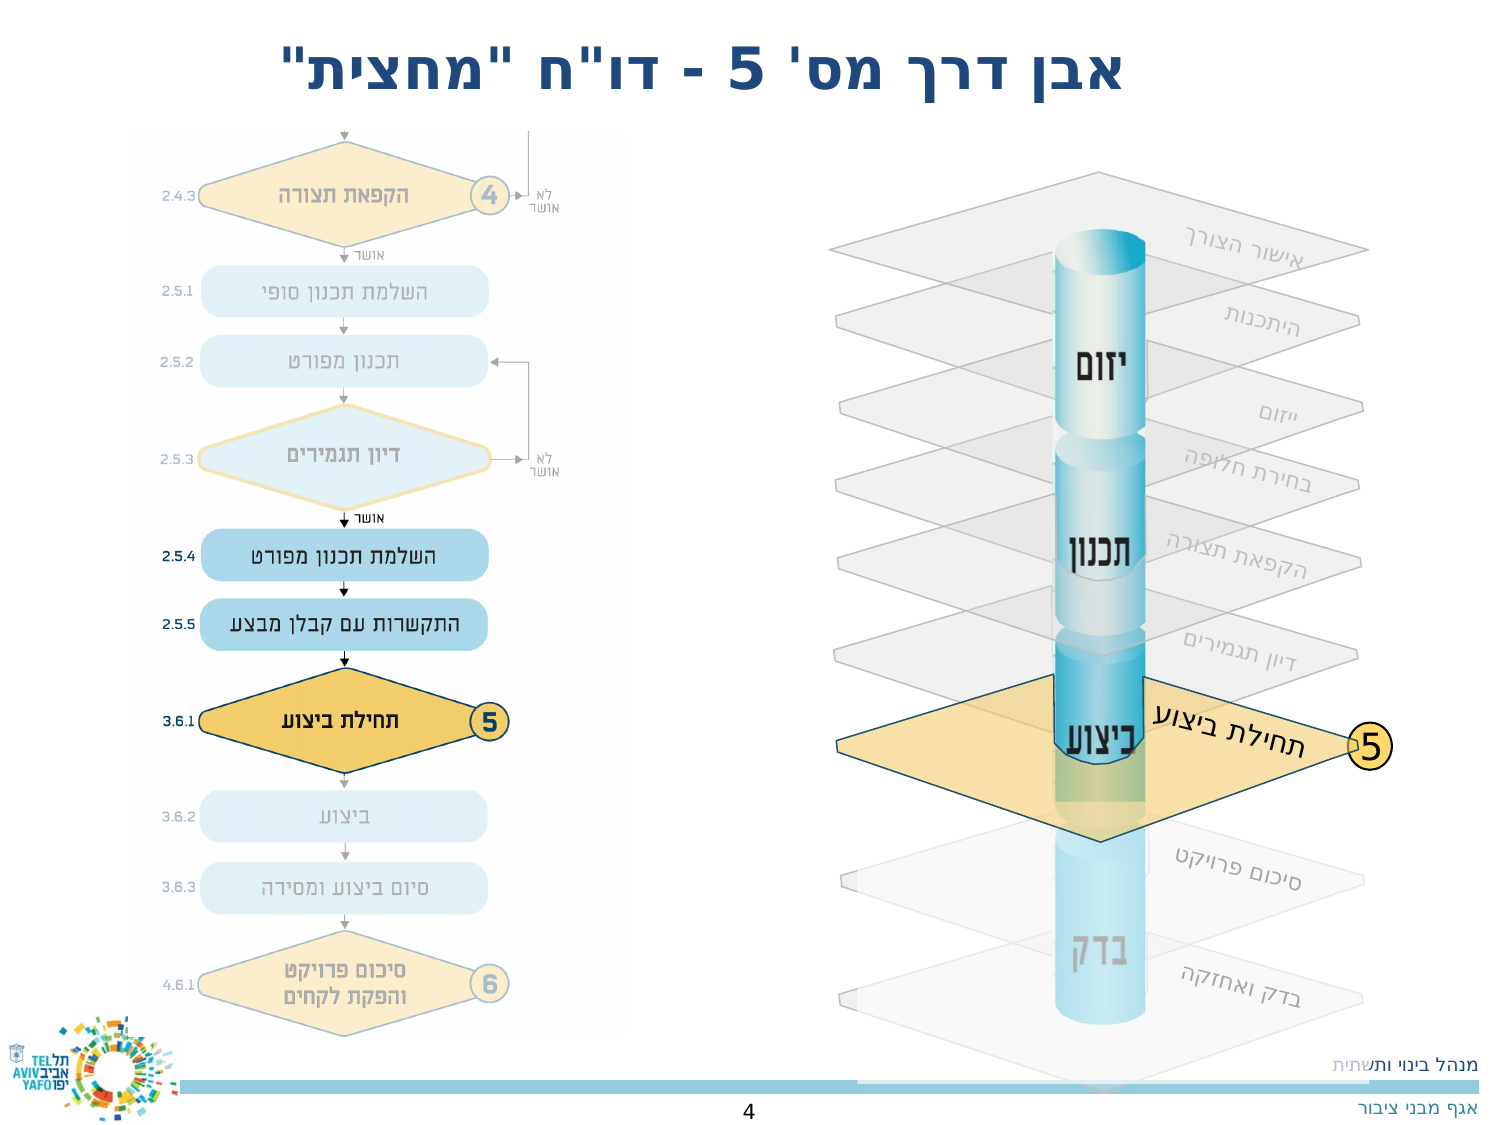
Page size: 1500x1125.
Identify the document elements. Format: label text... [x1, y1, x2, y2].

picture [7, 130, 627, 1123]
text_box 5 [1374, 715, 1398, 776]
text_box [770, 133, 1422, 703]
text_box [151, 1043, 627, 1072]
picture [1052, 227, 1146, 1037]
text_box [98, 123, 667, 515]
text_box אבן דרך מס' 5 - דו"ח "מחצית" [142, 13, 1265, 118]
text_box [828, 171, 1369, 1093]
